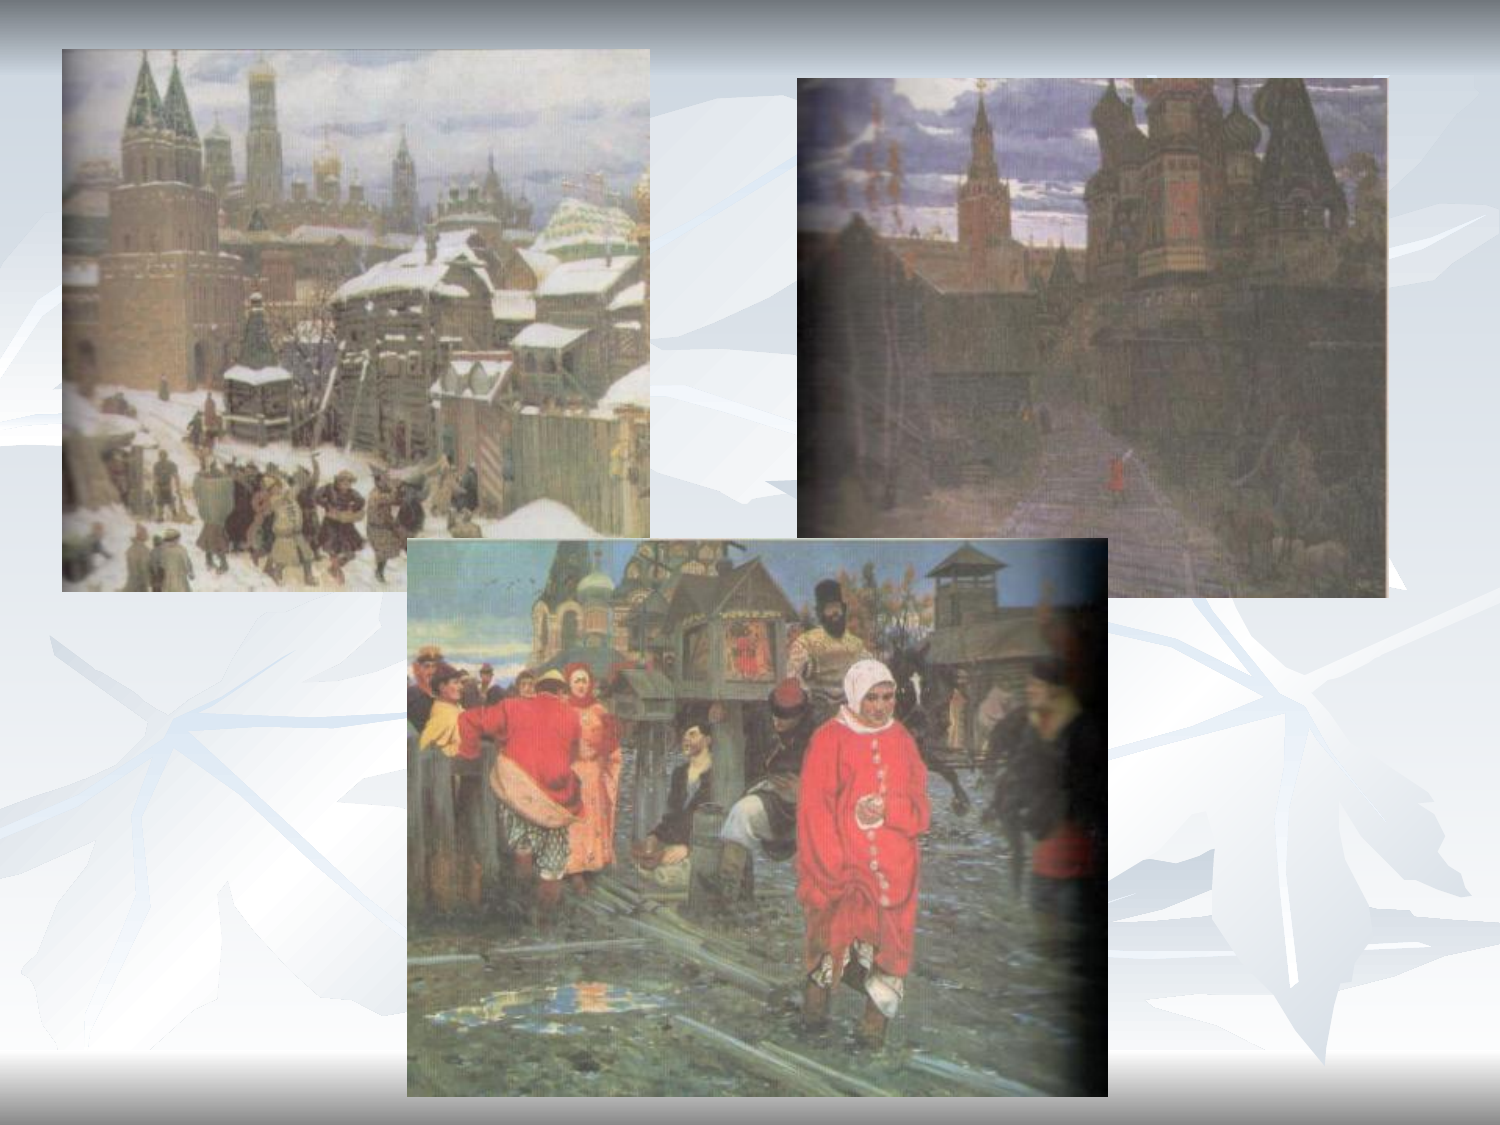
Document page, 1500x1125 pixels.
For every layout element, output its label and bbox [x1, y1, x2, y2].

picture [62, 49, 1389, 1097]
